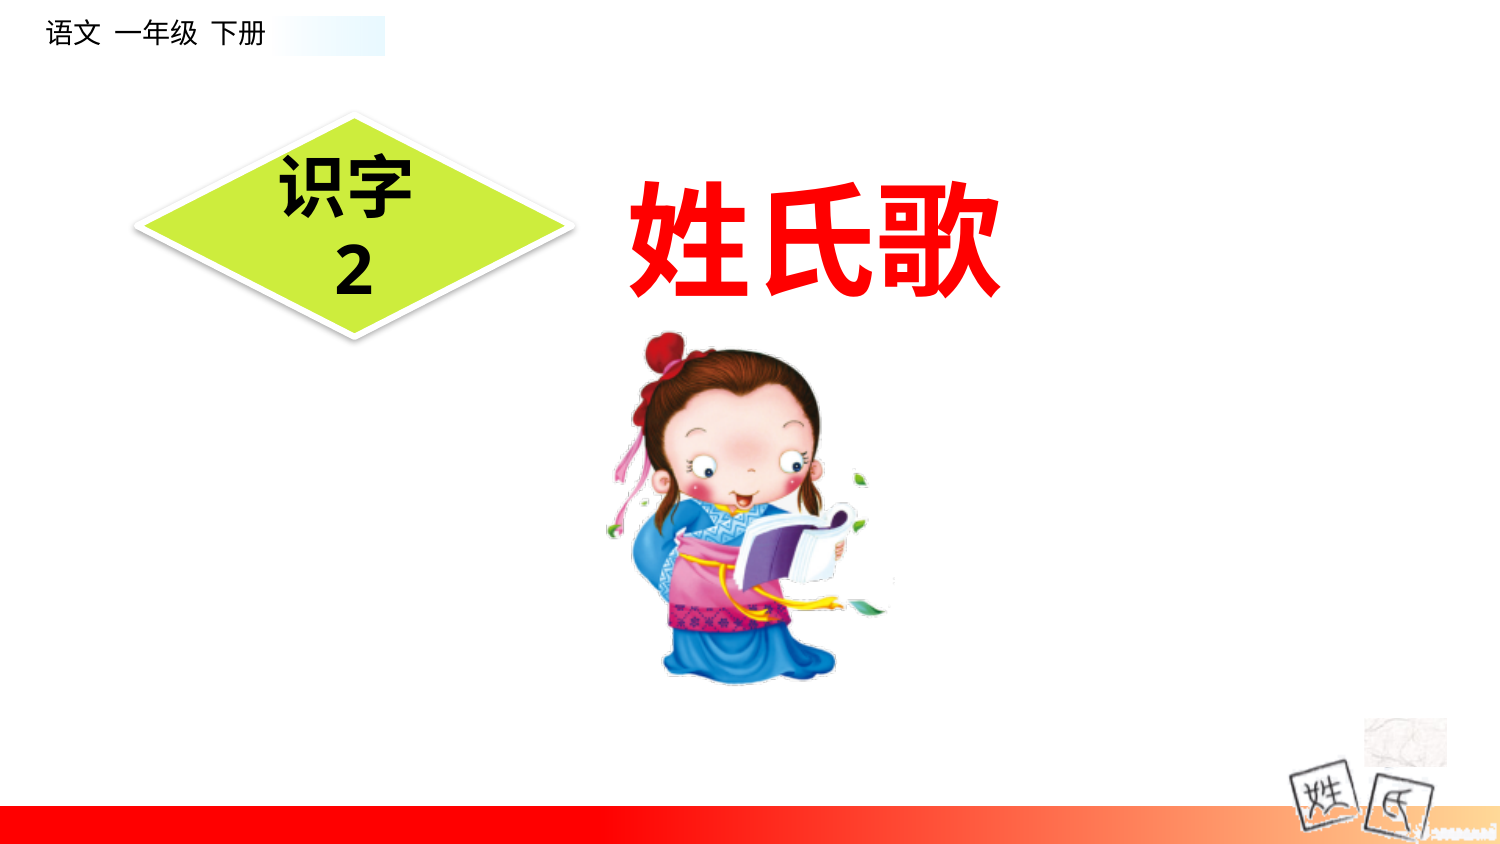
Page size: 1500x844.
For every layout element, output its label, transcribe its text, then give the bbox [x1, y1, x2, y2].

text_box 姓氏歌 [615, 156, 1131, 318]
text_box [0, 8, 679, 60]
picture [1232, 718, 1500, 844]
text_box 识字2 [133, 111, 576, 340]
picture [598, 324, 895, 697]
text_box 全包围 结构 [990, 806, 994, 843]
text_box [1166, 806, 1170, 843]
